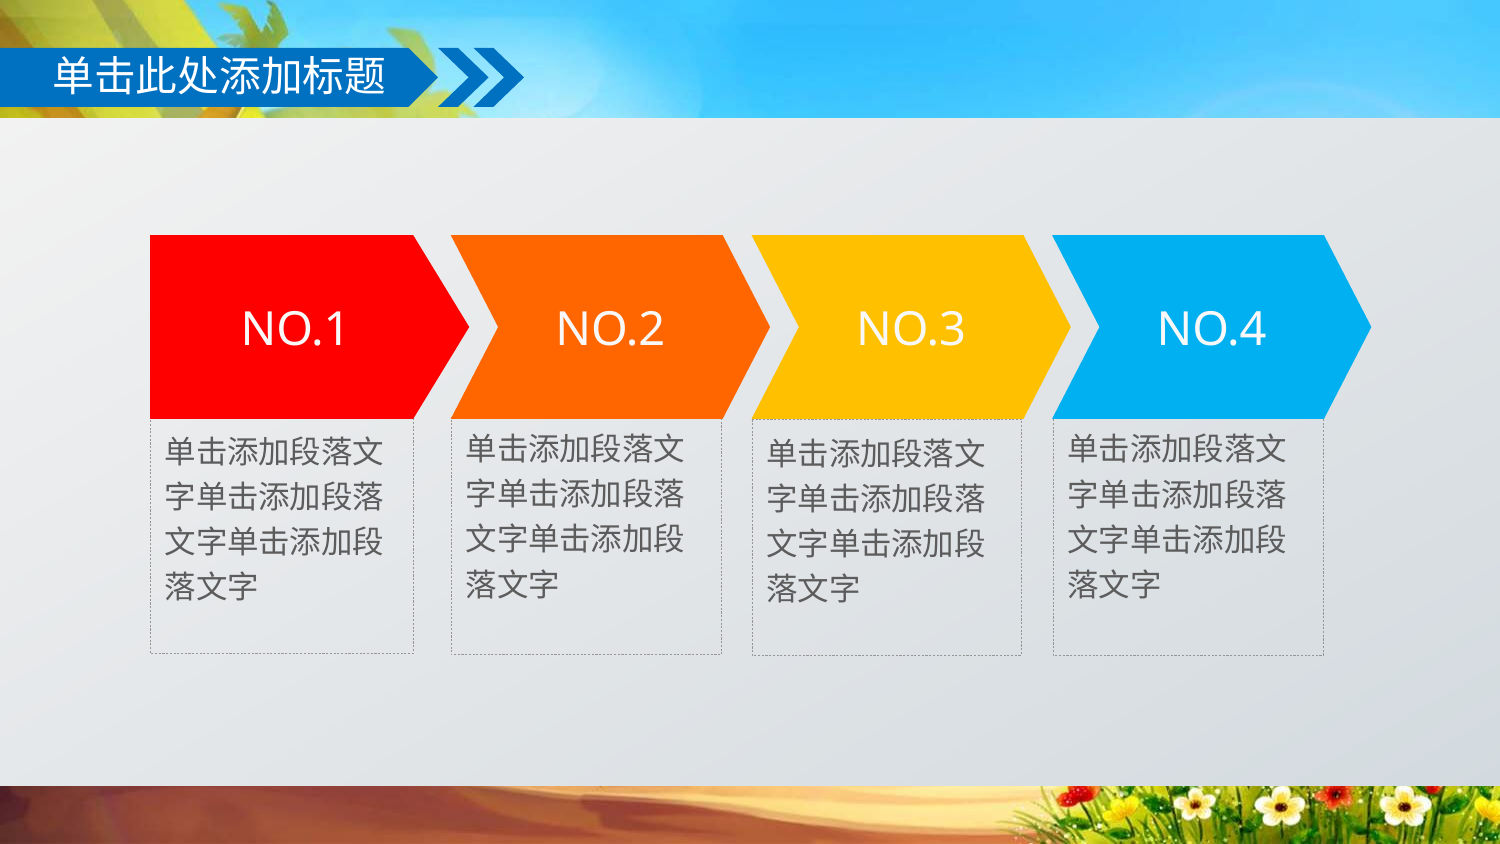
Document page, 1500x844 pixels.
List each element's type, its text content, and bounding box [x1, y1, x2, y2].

text_box 单击添加段落文字单击添加段落文字单击添加段落文字 [1053, 419, 1324, 656]
picture [0, 0, 1500, 118]
text_box NO.4 [1052, 235, 1372, 419]
text_box 单击添加段落文字单击添加段落文字单击添加段落文字 [451, 419, 722, 655]
text_box NO.2 [450, 235, 771, 419]
text_box NO.3 [751, 235, 1071, 419]
text_box 单击添加段落文字单击添加段落文字单击添加段落文字 [150, 419, 414, 654]
text_box NO.1 [150, 235, 470, 419]
text_box 单击添加段落文字单击添加段落文字单击添加段落文字 [751, 419, 1022, 656]
picture [0, 786, 1500, 844]
